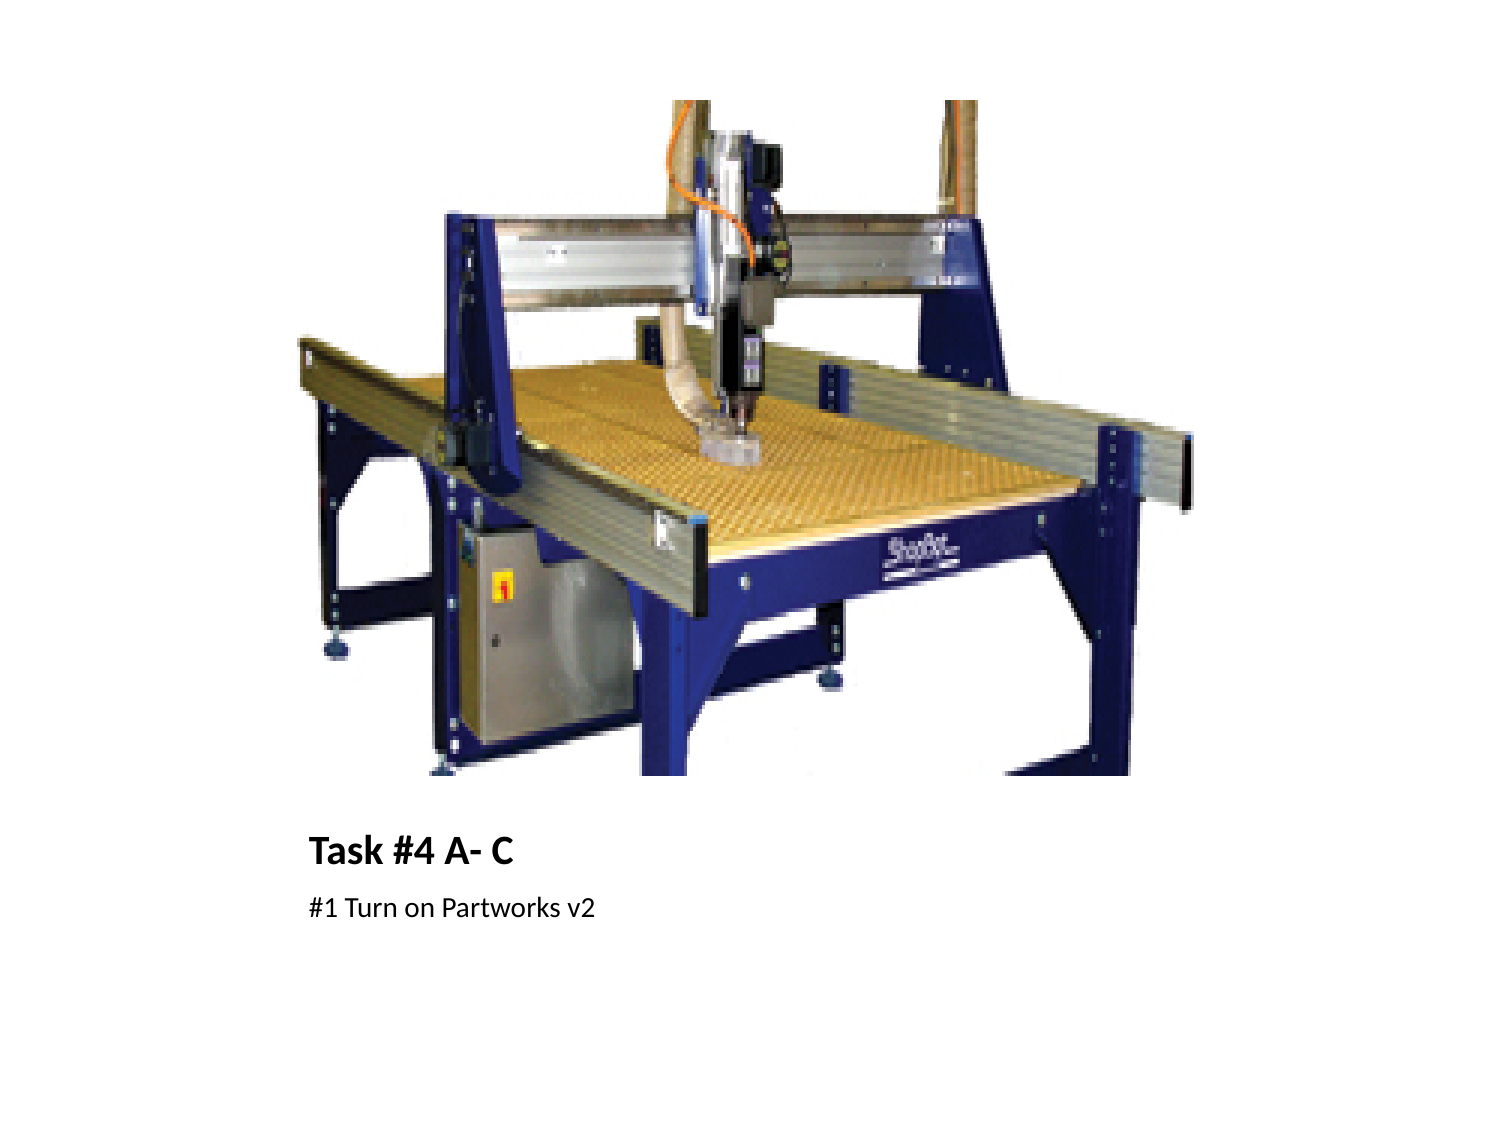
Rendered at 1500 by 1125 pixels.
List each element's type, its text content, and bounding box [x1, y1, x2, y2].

title Task #4 A- C [294, 787, 1194, 880]
picture [293, 100, 1195, 776]
list #1 Turn on Partworks v2 [294, 880, 1194, 1013]
